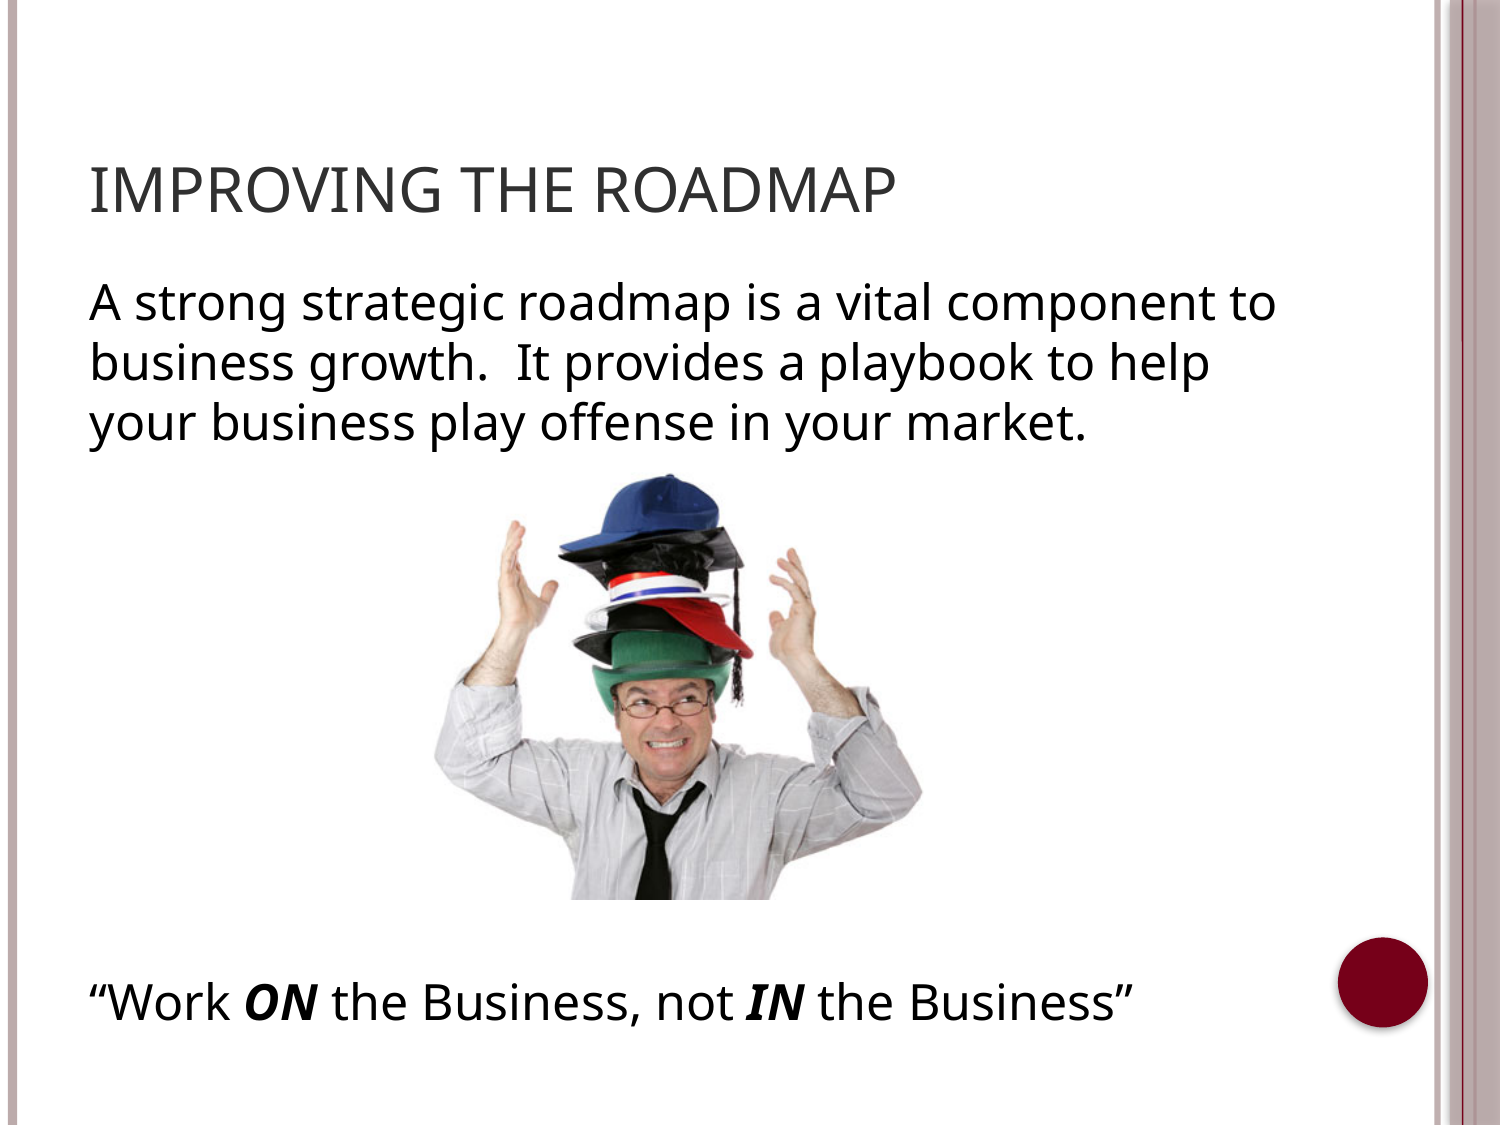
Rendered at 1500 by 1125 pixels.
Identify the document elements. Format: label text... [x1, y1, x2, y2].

picture [411, 461, 934, 901]
list A strong strategic roadmap is a vital component to business growth. It provides a playbook to help your business play offense in your market. “Work ON the Business, not IN the Business” [75, 262, 1300, 1062]
title Improving The Roadmap [75, 45, 1300, 233]
